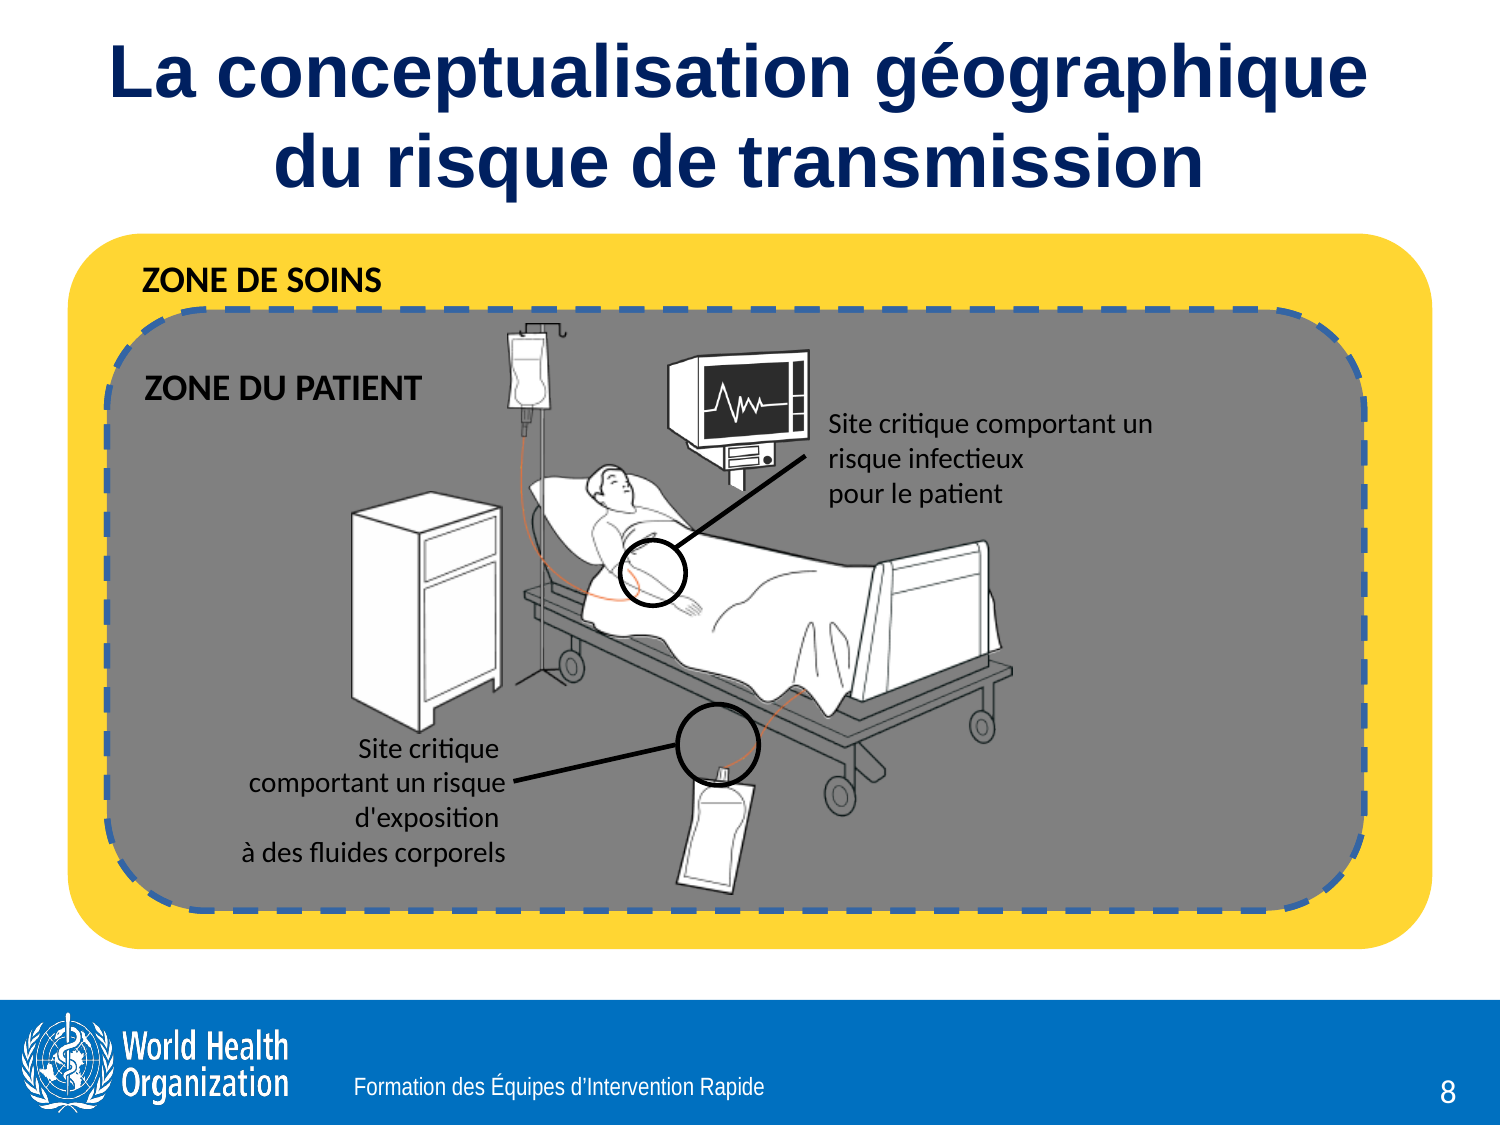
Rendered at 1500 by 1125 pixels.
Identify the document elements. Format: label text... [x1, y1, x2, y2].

picture [21, 1012, 288, 1113]
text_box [67, 233, 1433, 950]
picture [506, 323, 1013, 896]
picture [351, 491, 503, 734]
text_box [182, 703, 760, 879]
title La conceptualisation géographique du risque de transmission [75, 19, 1425, 207]
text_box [619, 396, 1215, 606]
